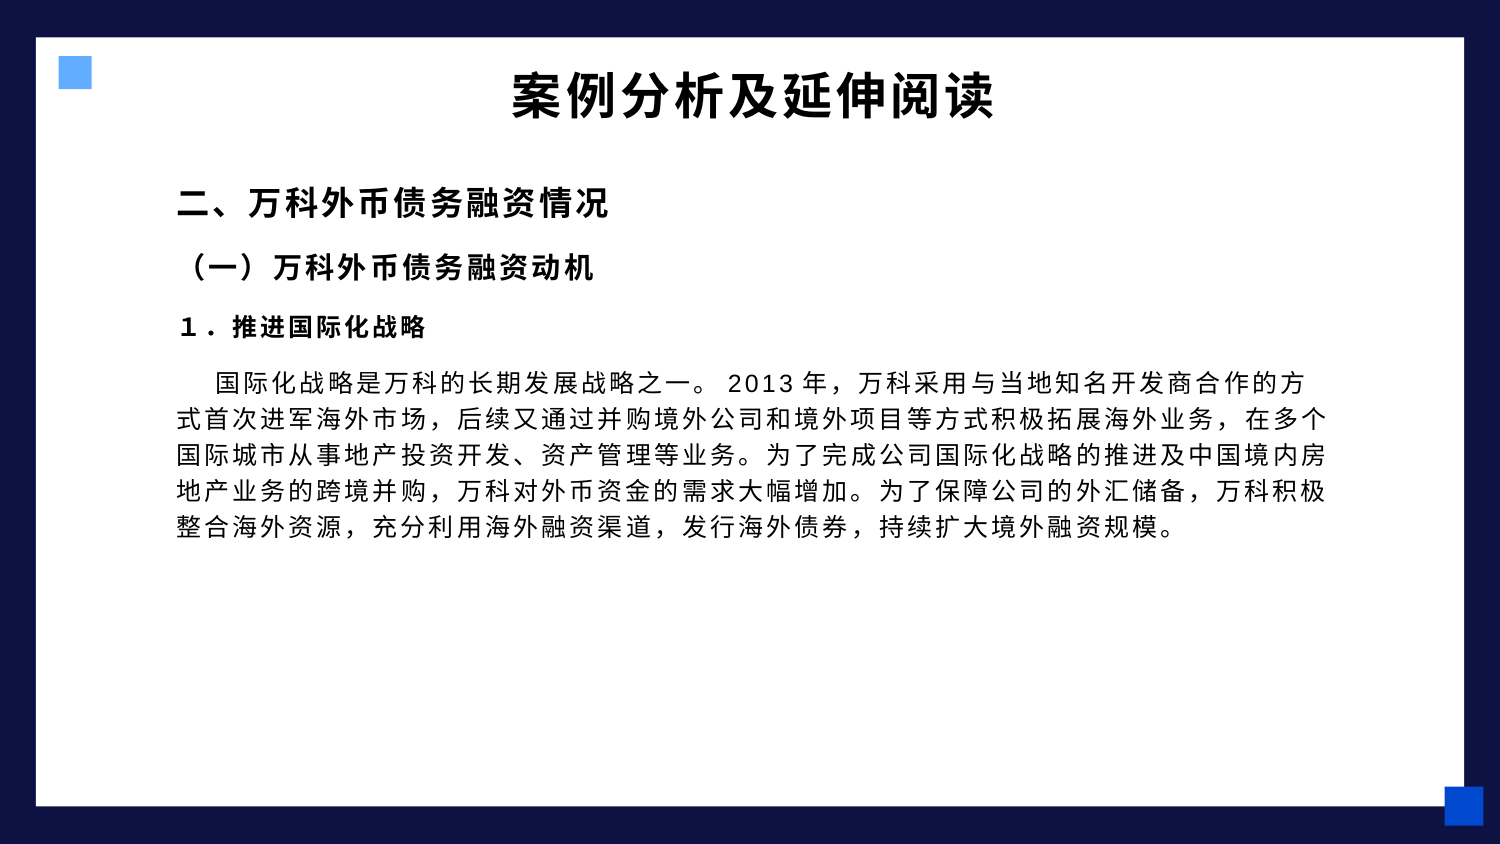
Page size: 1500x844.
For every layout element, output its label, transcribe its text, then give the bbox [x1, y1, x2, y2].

title 案例分析及延伸阅读 [159, 43, 1344, 133]
list 二、万科外币债务融资情况 （一）万科外币债务融资动机 １．推进国际化战略 国际化战略是万科的长期发展战略之一。2013年，万科采用与当地知名开发商合作的方式首次进军海外市场，后续又通过并购境外公司和境外项目等方式积极拓展海外业务，在多个国际城市从事地产投资开发、资产管理等业务。为了完成公司国际化战略的推进及中国境内房地产业务的跨境并购，万科对外币资金的需求大幅增加。为了保障公司的外汇储备，万科积极整合海外资源，充分利用海外融资渠道，发行海外债券，持续扩大境外融资规模。 [159, 173, 1344, 741]
